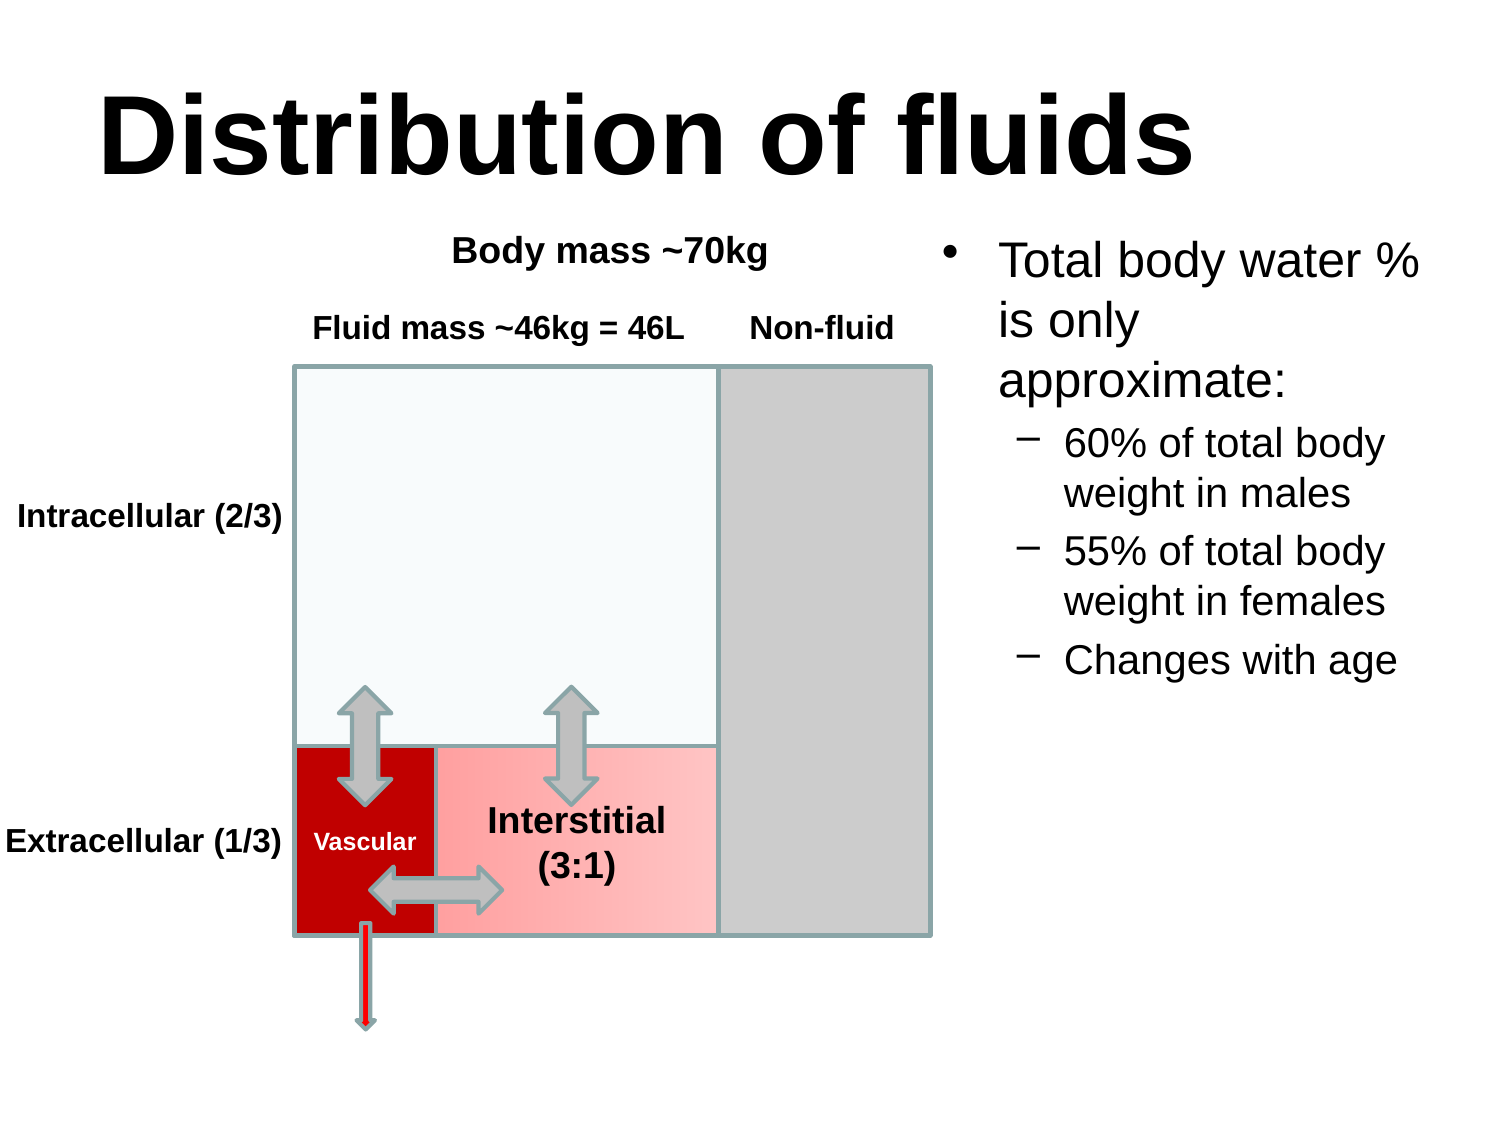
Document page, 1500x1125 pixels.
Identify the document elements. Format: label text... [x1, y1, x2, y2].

text_box [720, 364, 932, 938]
text_box Distribution of fluids [82, 54, 1213, 205]
text_box Body mass ~70kg [436, 218, 784, 279]
text_box Non-fluid [734, 298, 910, 354]
text_box [336, 684, 394, 808]
text_box Extracellular (1/3) [0, 812, 292, 867]
text_box [368, 864, 505, 916]
text_box Intracellular (2/3) [2, 486, 298, 542]
text_box Vascular [292, 744, 438, 938]
text_box [354, 921, 377, 1032]
text_box Total body water % is only approximate: 60% of total body weight in males 55% of total body weight in females Changes with age [927, 220, 1447, 894]
text_box Fluid mass ~46kg = 46L [297, 298, 701, 354]
text_box [292, 364, 720, 744]
text_box [543, 684, 600, 808]
text_box Interstitial (3:1) [438, 744, 721, 938]
